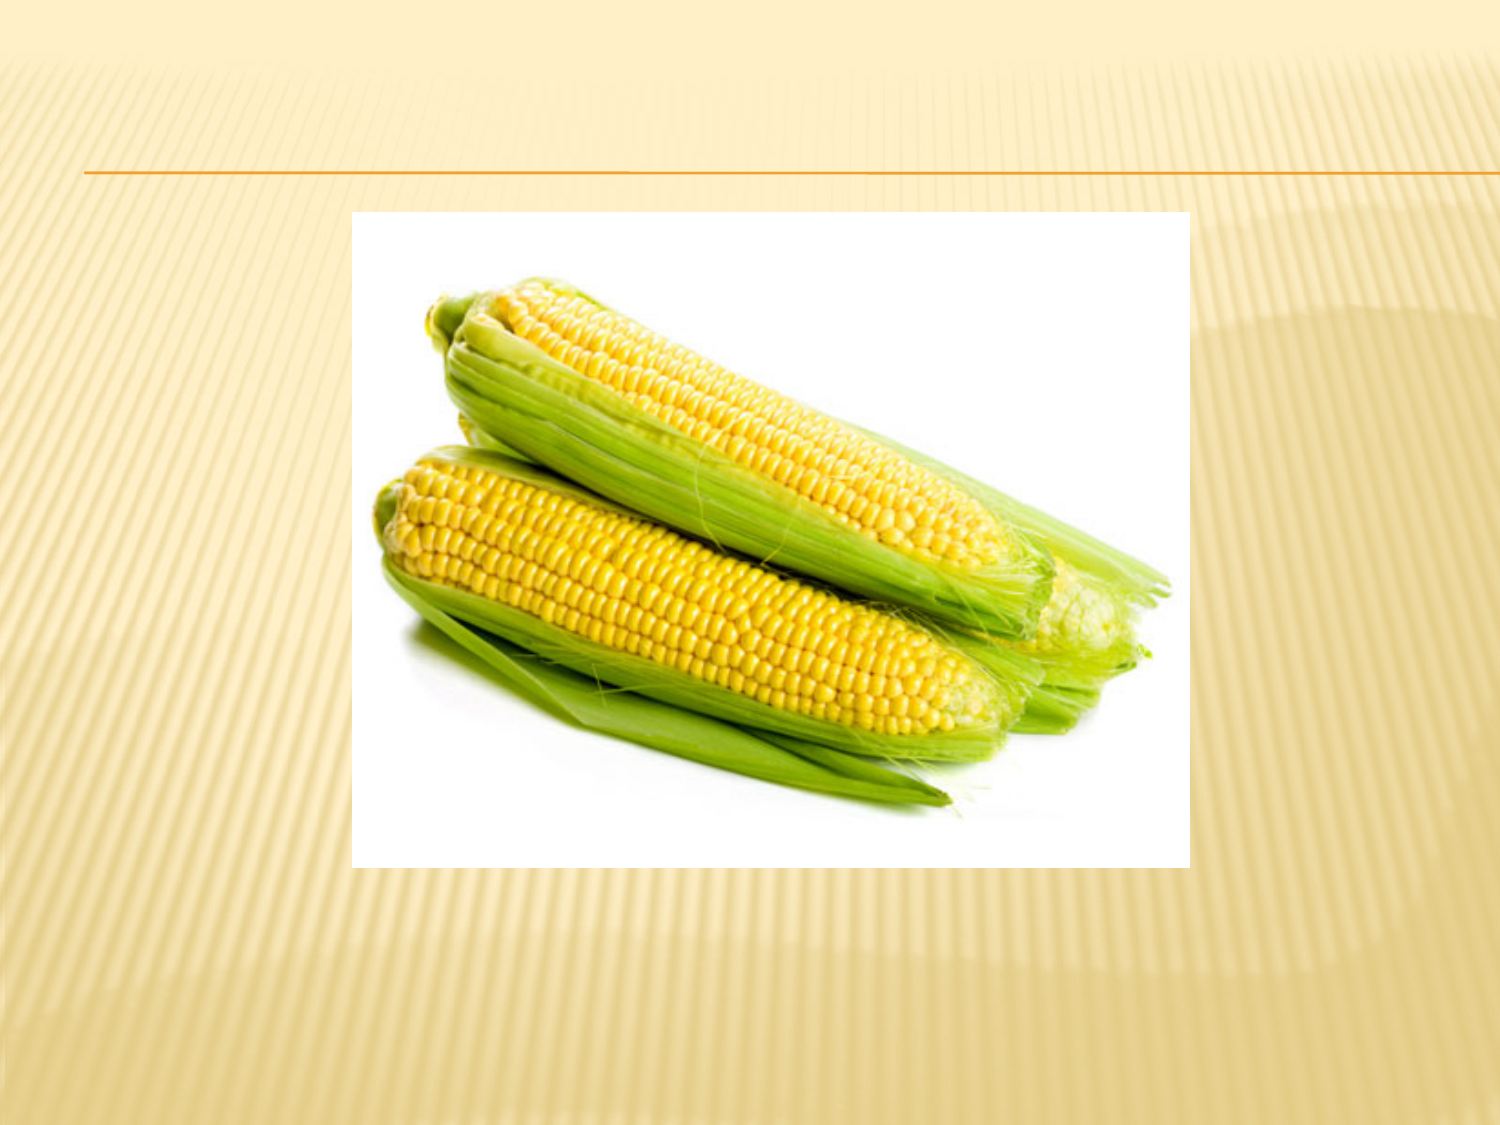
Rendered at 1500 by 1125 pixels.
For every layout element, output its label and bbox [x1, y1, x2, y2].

picture [352, 212, 1190, 868]
